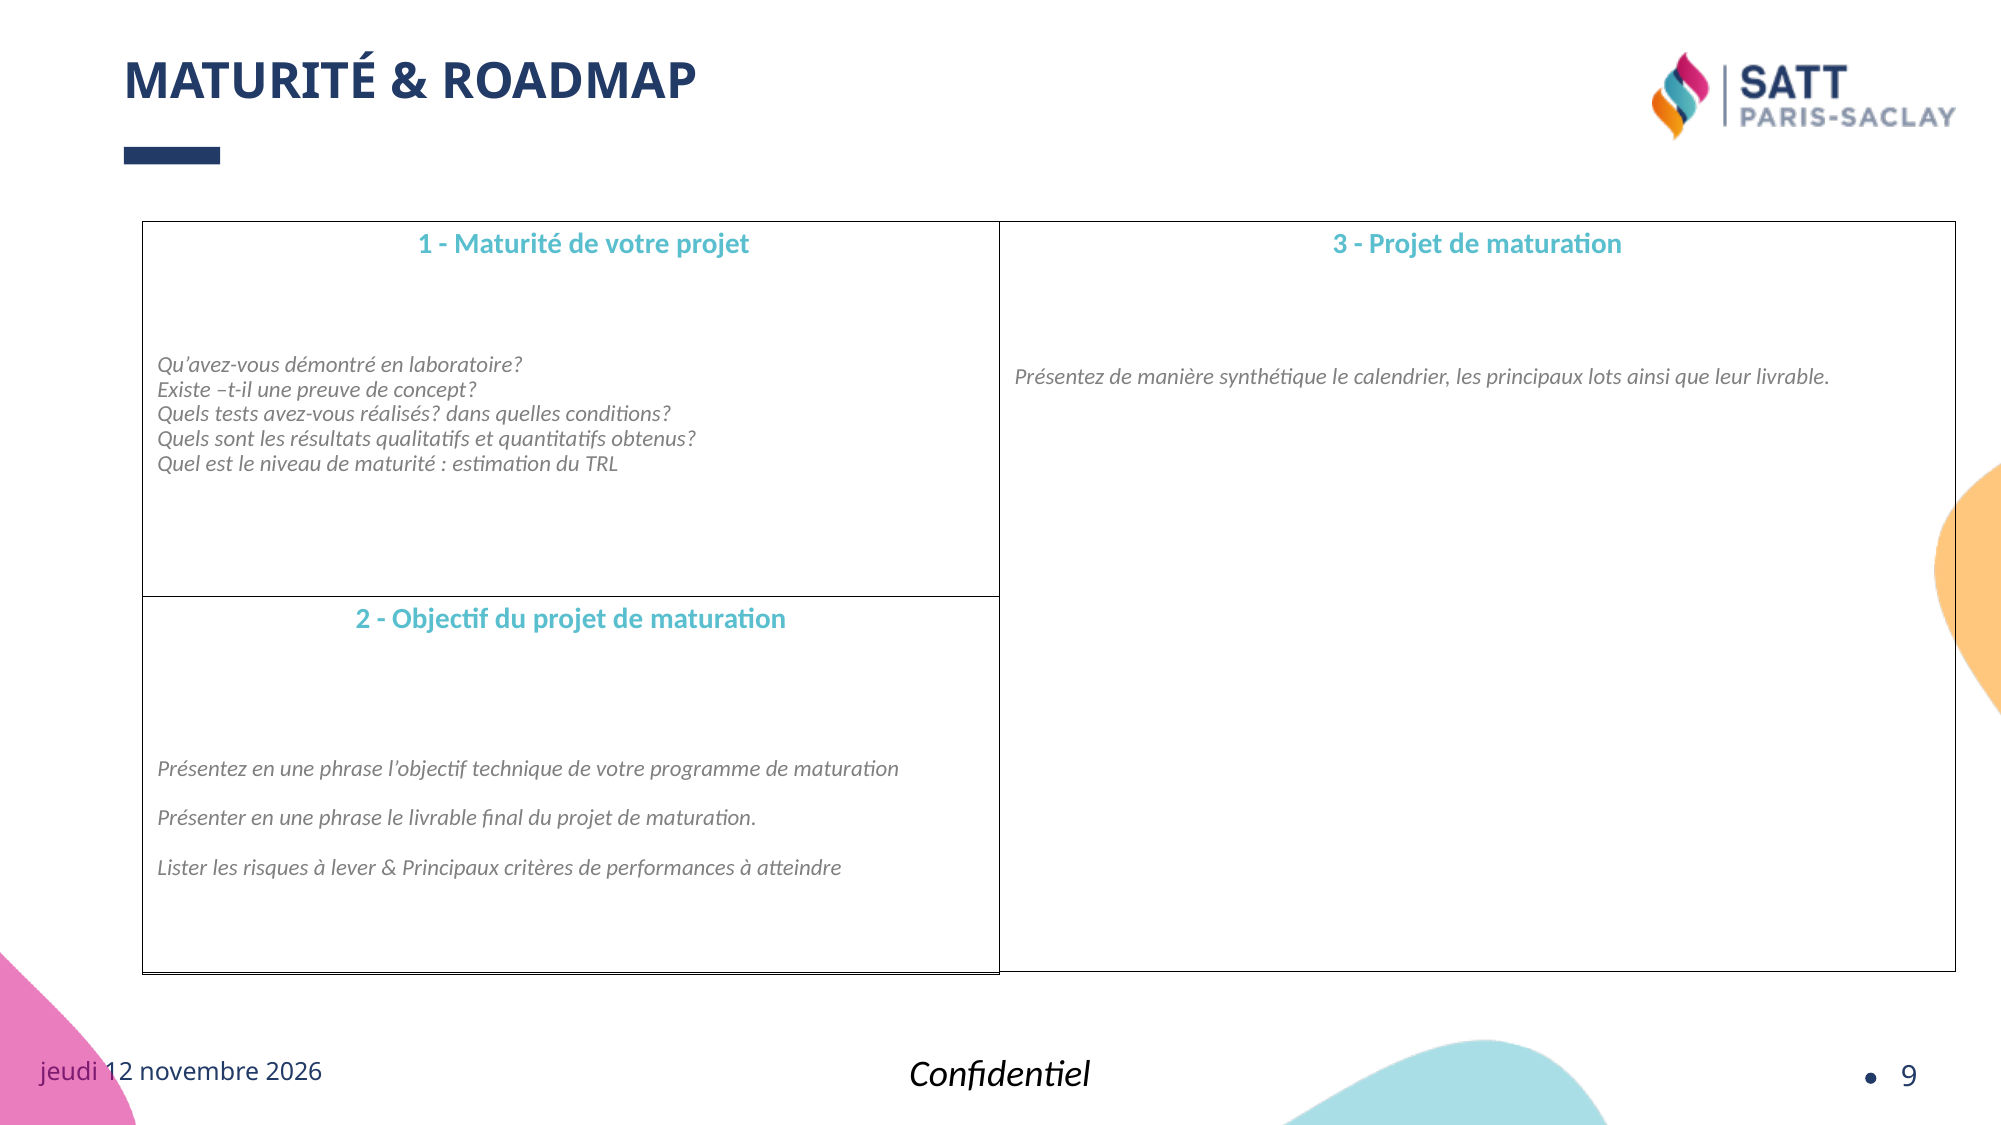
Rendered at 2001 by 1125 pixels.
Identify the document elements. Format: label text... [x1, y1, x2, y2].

title Maturité & roadmap [108, 0, 1217, 165]
text_box Confidentiel [0, 1042, 2000, 1125]
text_box 2 - Objectif du projet de maturation Présentez en une phrase l’objectif technique de votre programme de maturation Présenter en une phrase le livrable final du projet de maturation. Lister les risques à lever & Principaux critères de performances à atteindre [142, 596, 1000, 973]
list 1 - Maturité de votre projet Qu’avez-vous démontré en laboratoire? Existe –t-il une preuve de concept? Quels tests avez-vous réalisés? dans quelles conditions? Quels sont les résultats qualitatifs et quantitatifs obtenus? Quel est le niveau de maturité : estimation du TRL [142, 221, 999, 596]
text_box 3 - Projet de maturation Présentez de manière synthétique le calendrier, les principaux lots ainsi que leur livrable. [999, 221, 1956, 972]
picture [1652, 52, 1956, 141]
